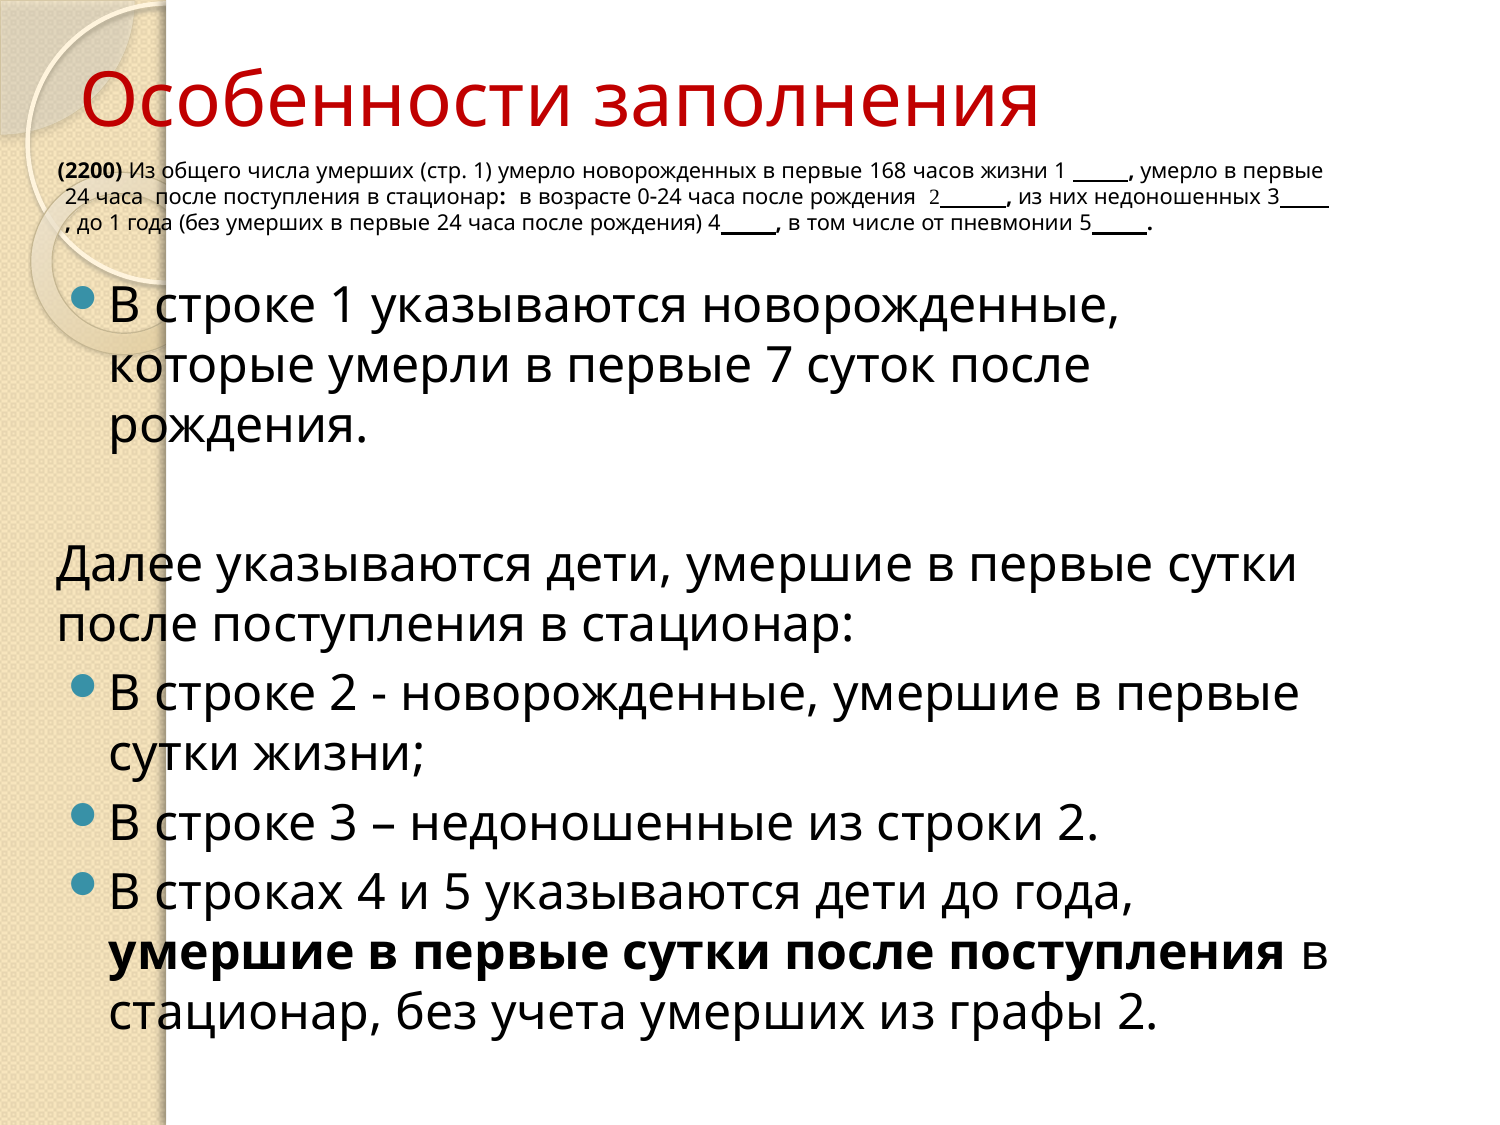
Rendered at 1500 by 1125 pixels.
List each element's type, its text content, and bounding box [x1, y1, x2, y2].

title Особенности заполнения [64, 42, 1400, 149]
list (2200) Из общего числа умерших (стр. 1) умерло новорожденных в первые 168 часов жизни 1 , умерло в первые 24 часа после поступления в стационар: в возрасте 024 часа после рождения 2 , из них недоношенных 3 , до 1 года (без умерших в первые 24 часа после рождения) 4 , в том числе от пневмонии 5 . В строке 1 указываются новорожденные, которые умерли в первые 7 суток после рождения. Далее указываются дети, умершие в первые сутки после поступления в стационар: В строке 2 - новорожденные, умершие в первые сутки жизни; В строке 3 – недоношенные из строки 2. В строках 4 и 5 указываются дети до года, умершие в первые сутки после поступления в стационар, без учета умерших из графы 2. [41, 149, 1425, 1063]
